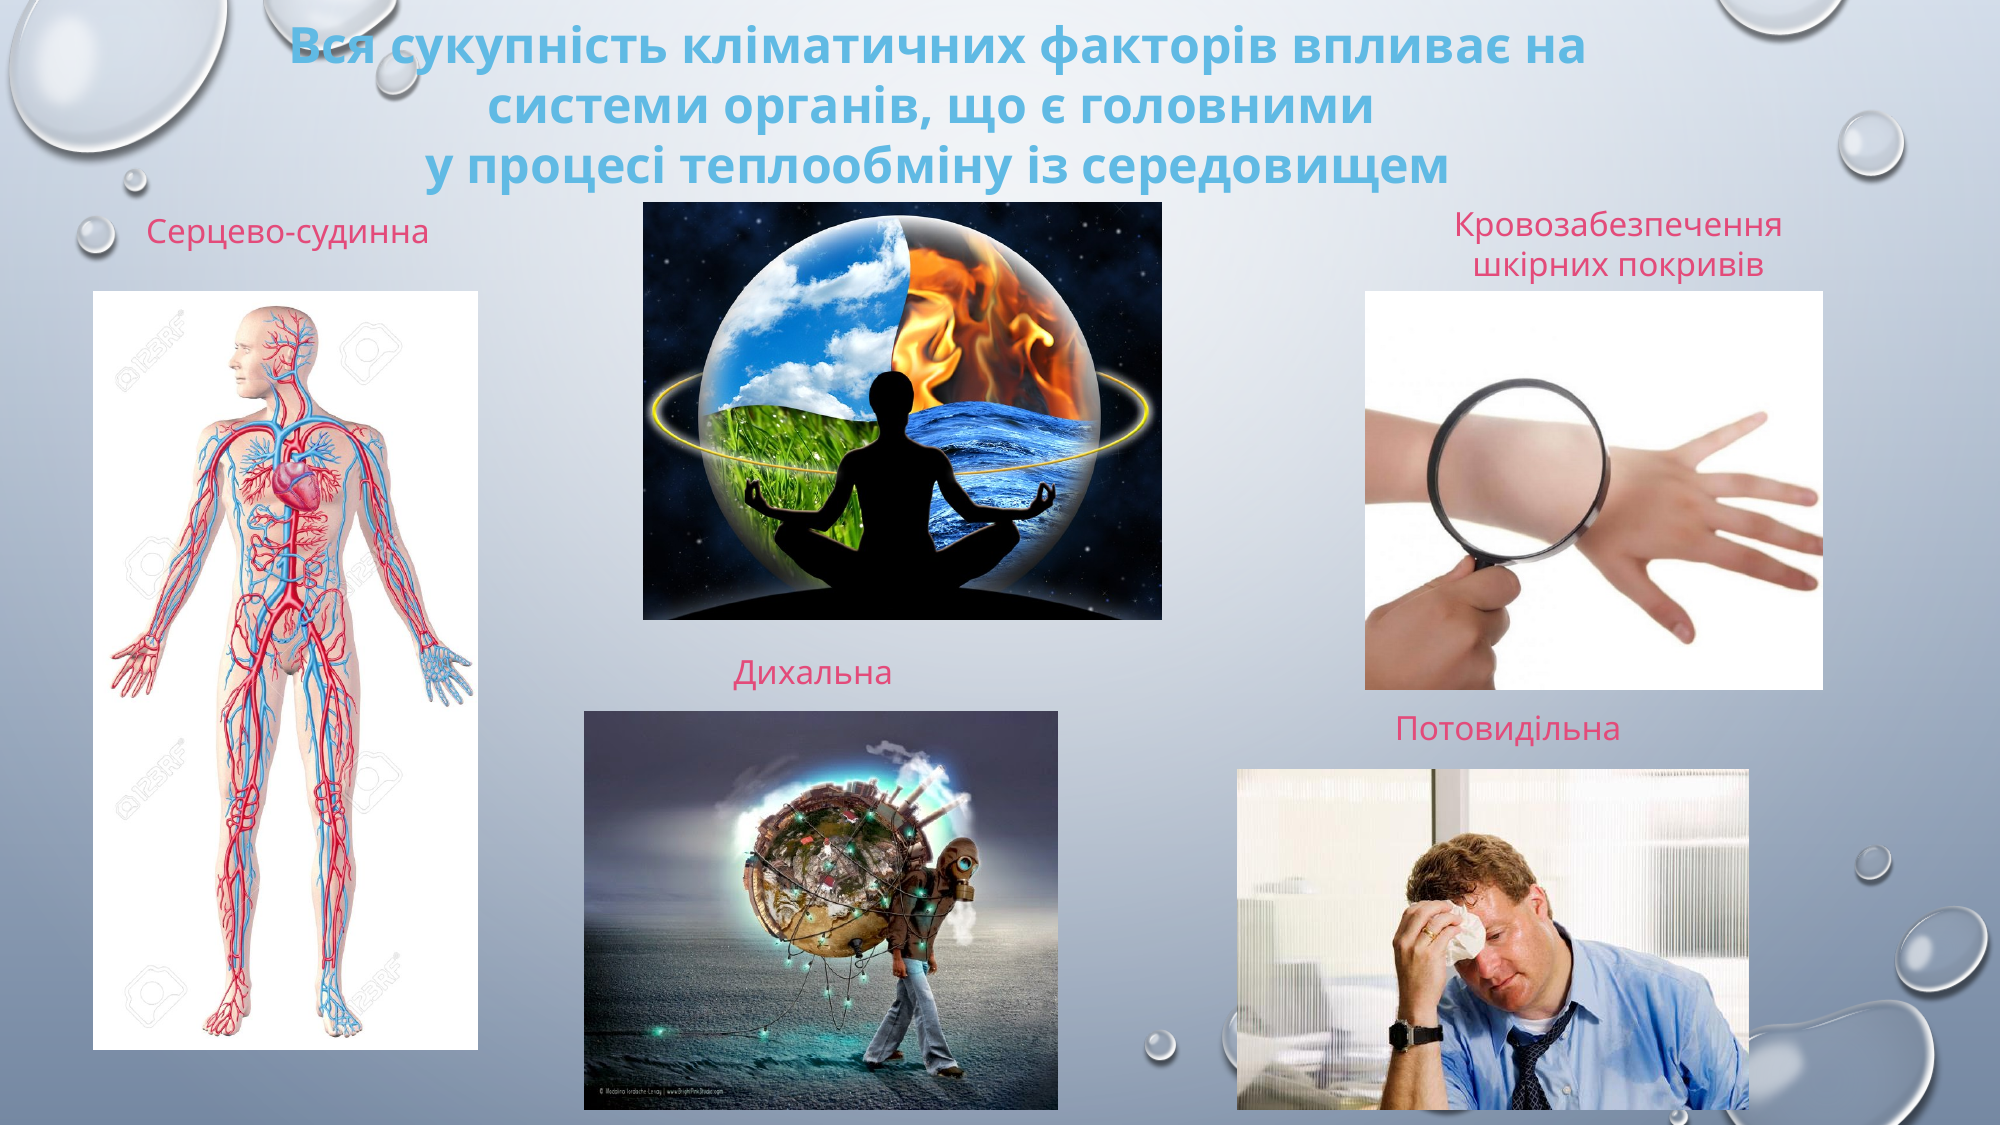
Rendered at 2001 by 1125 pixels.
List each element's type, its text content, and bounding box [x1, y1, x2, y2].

text_box Серцево-судинна [131, 202, 446, 258]
text_box Потовидільна [1379, 699, 1637, 755]
text_box Вся сукупність кліматичних факторів впливає на системи органів, що є головними у процесі теплообміну із середовищем [232, 6, 1645, 201]
text_box Дихальна [718, 644, 909, 699]
text_box Кровозабезпечення шкірних покривів [1438, 195, 1800, 289]
picture [0, 0, 2000, 1125]
